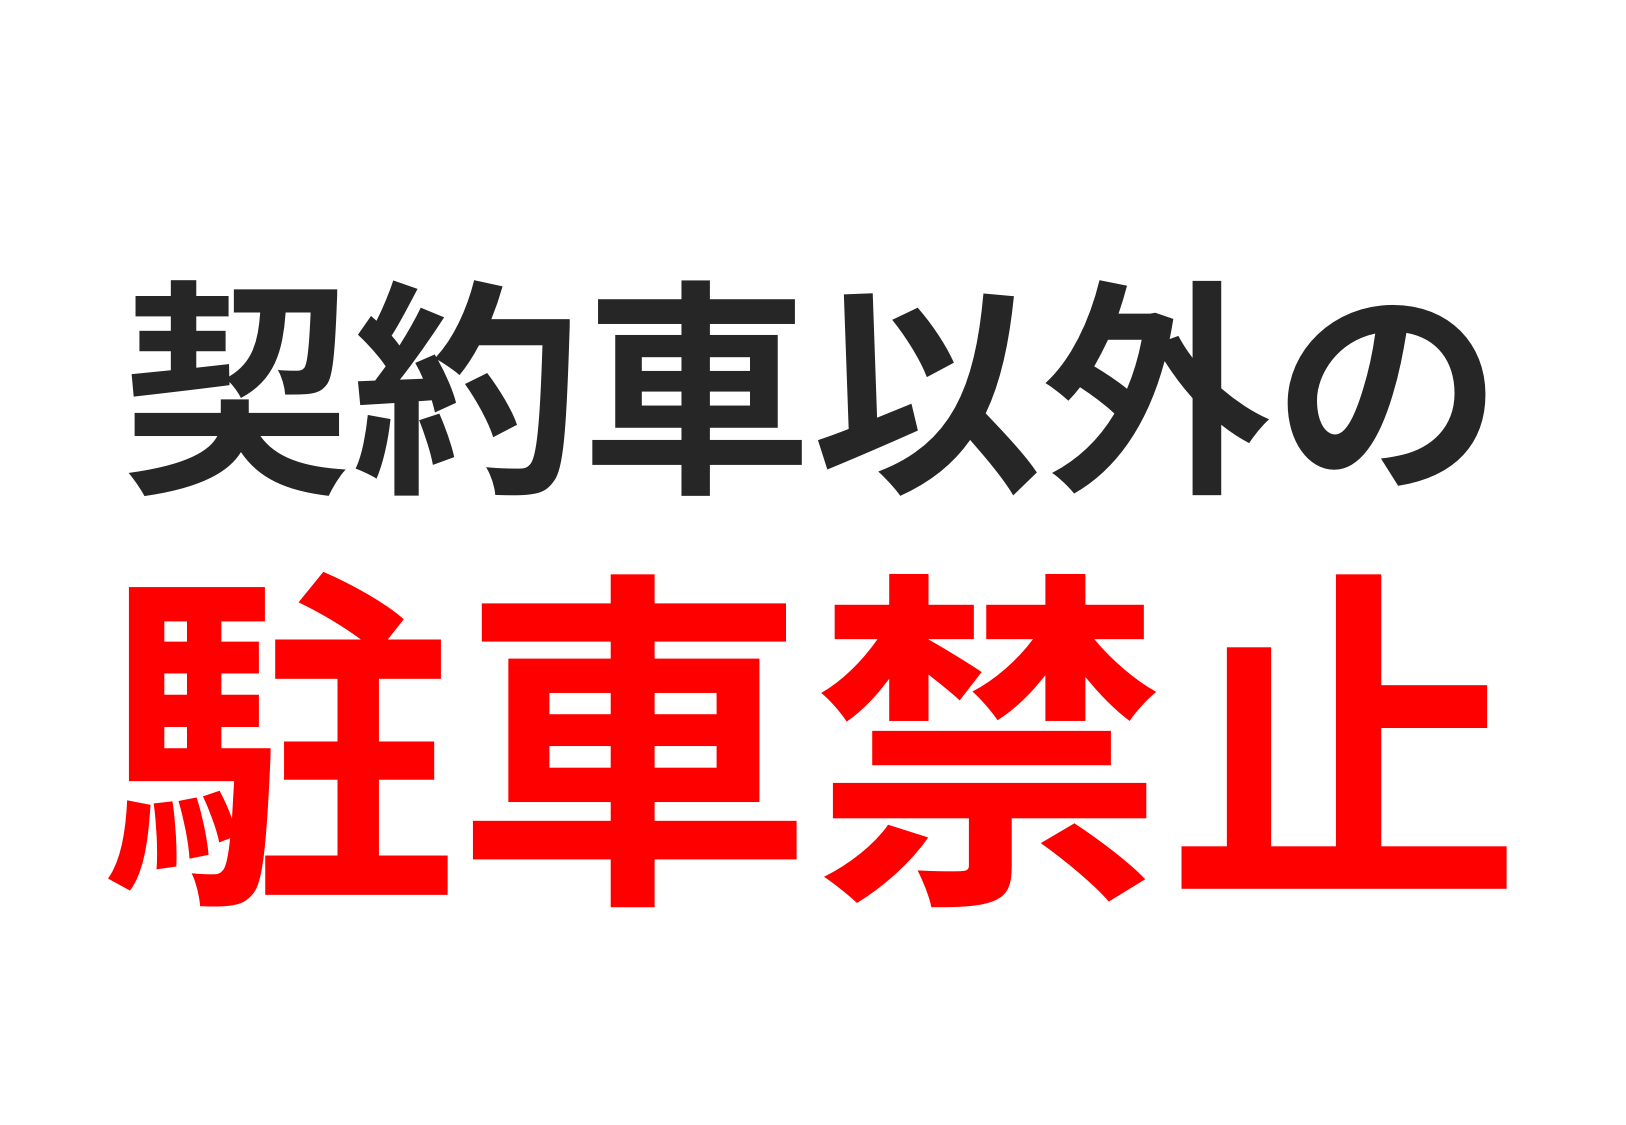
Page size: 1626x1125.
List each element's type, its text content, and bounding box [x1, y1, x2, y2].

text_box 契約車以外の 駐車禁止 [0, 239, 1625, 954]
